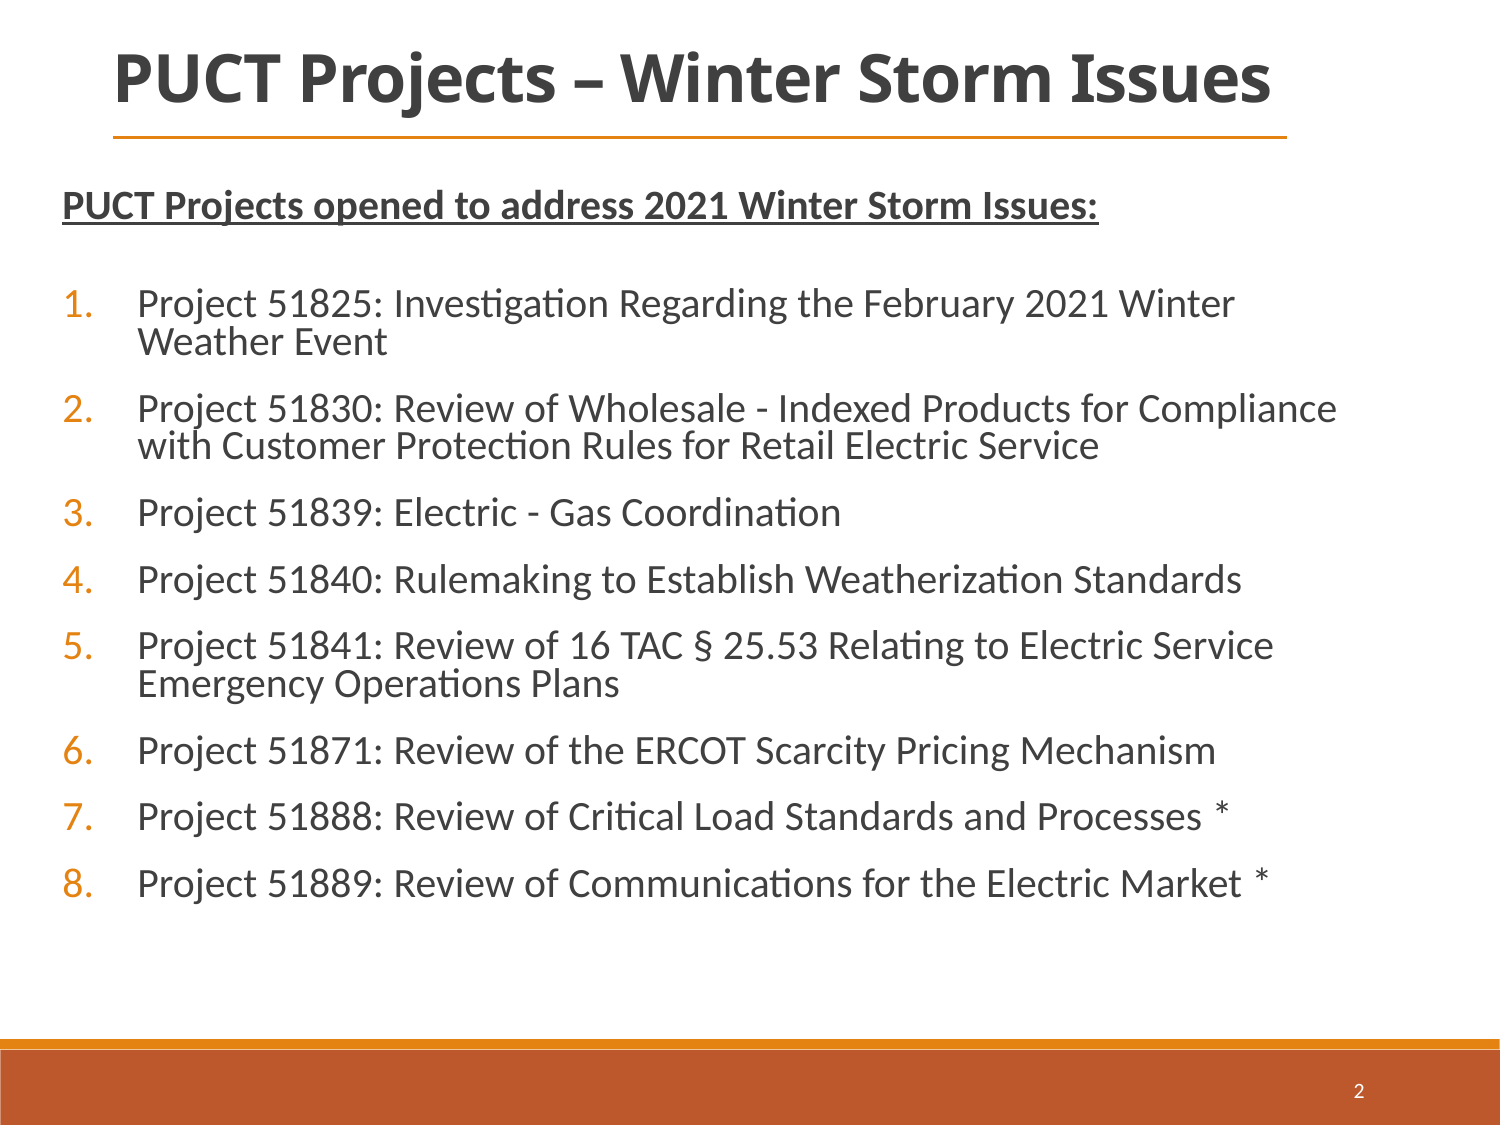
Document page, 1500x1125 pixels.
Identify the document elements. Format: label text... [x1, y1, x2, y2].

list PUCT Projects opened to address 2021 Winter Storm Issues: Project 51825: Investigation Regarding the February 2021 Winter Weather Event Project 51830: Review of Wholesale - Indexed Products for Compliance with Customer Protection Rules for Retail Electric Service Project 51839: Electric - Gas Coordination Project 51840: Rulemaking to Establish Weatherization Standards Project 51841: Review of 16 TAC § 25.53 Relating to Electric Service Emergency Operations Plans Project 51871: Review of the ERCOT Scarcity Pricing Mechanism Project 51888: Review of Critical Load Standards and Processes * Project 51889: Review of Communications for the Electric Market * [62, 137, 1380, 1038]
slide_number 2 [1218, 1059, 1380, 1120]
title PUCT Projects – Winter Storm Issues [97, 19, 1332, 125]
